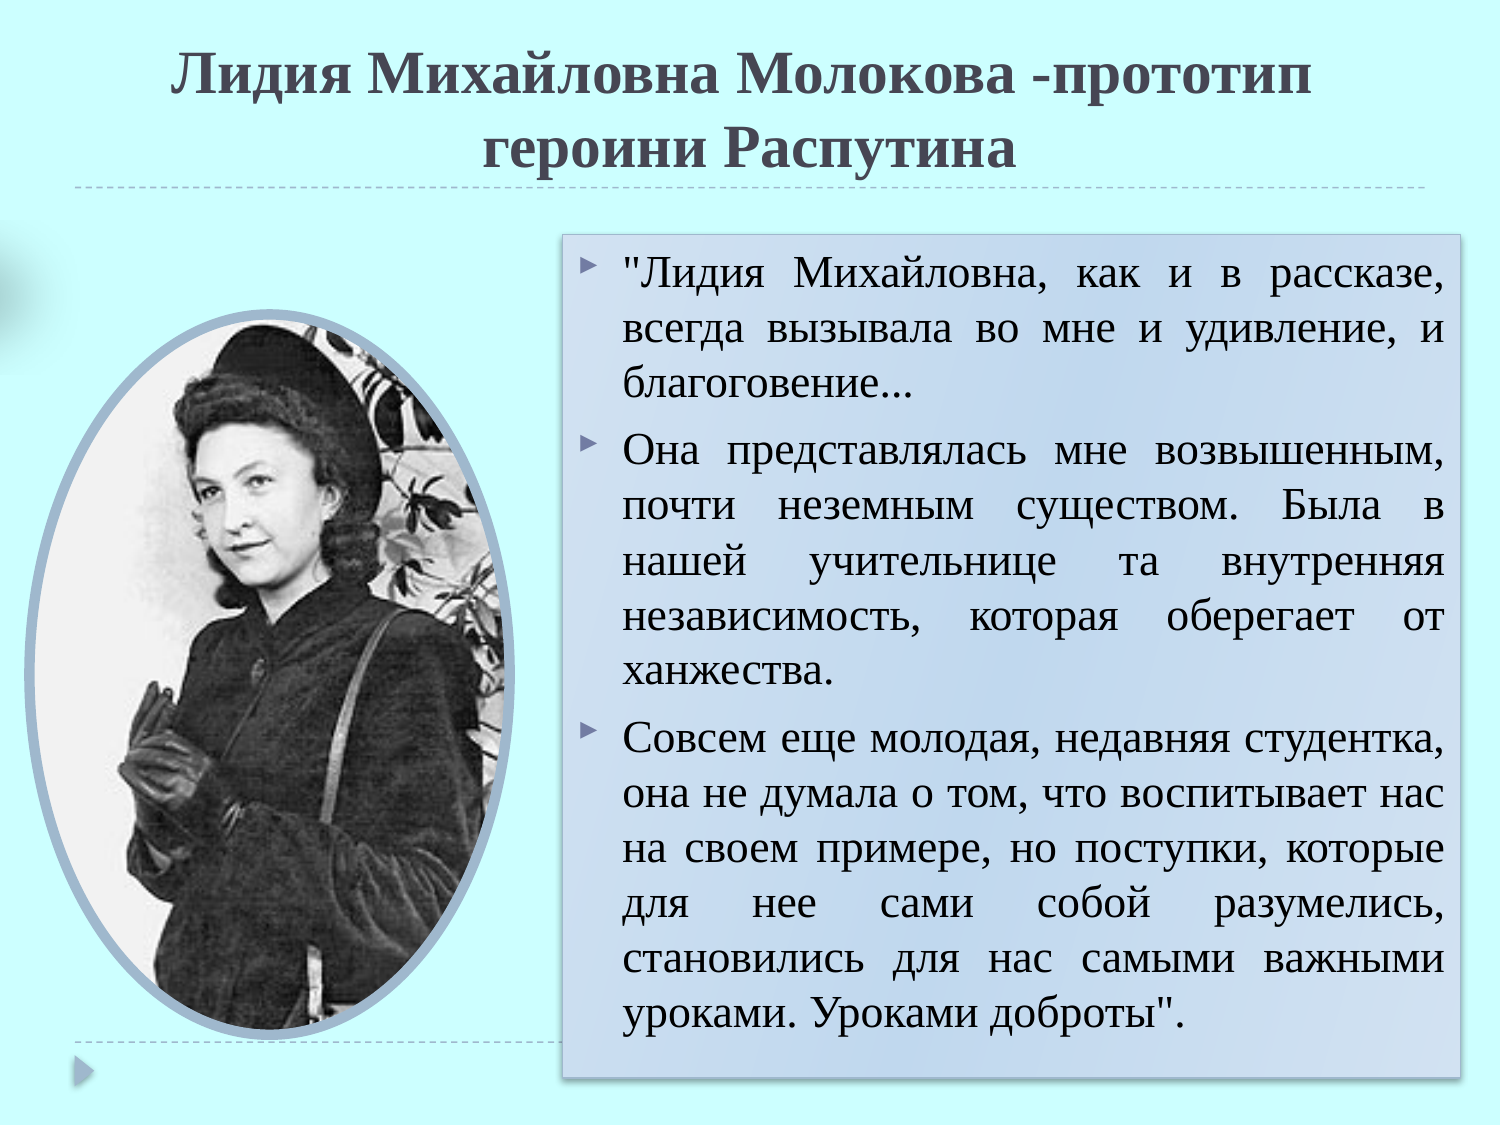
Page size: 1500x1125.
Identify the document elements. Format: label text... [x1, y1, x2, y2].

picture [29, 314, 510, 1035]
title Лидия Михайловна Молокова -прототип героини Распутина [75, 24, 1425, 188]
list "Лидия Михайловна, как и в рассказе, всегда вызывала во мне и удивление, и благоговение... Она представлялась мне возвышенным, почти неземным существом. Была в нашей учительнице та внутренняя независимость, которая оберегает от ханжества. Совсем еще молодая, недавняя студентка, она не думала о том, что воспитывает нас на своем примере, но поступки, которые для нее сами собой разумелись, становились для нас самыми важными уроками. Уроками доброты". [562, 234, 1461, 1079]
